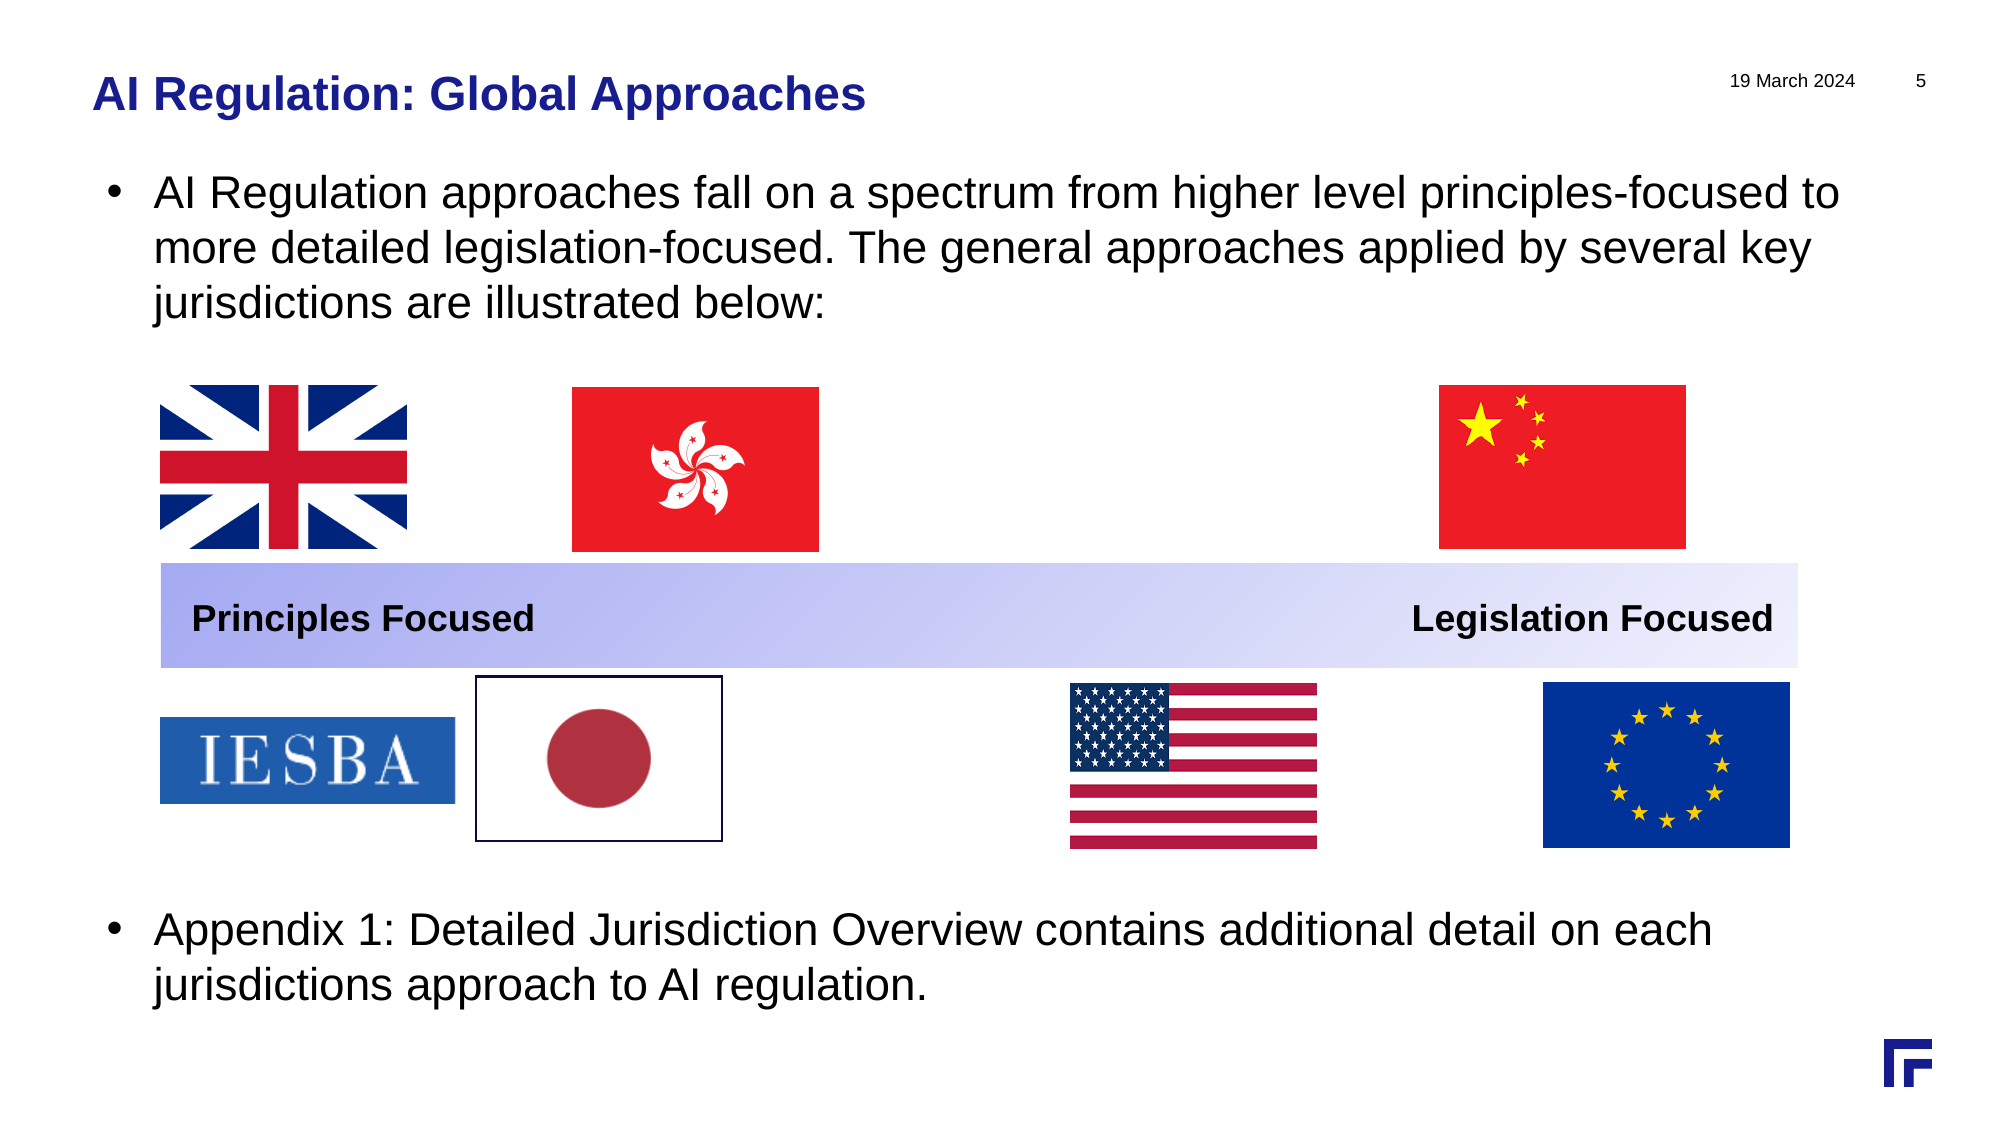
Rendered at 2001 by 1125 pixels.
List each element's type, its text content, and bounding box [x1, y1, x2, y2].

text_box Principles Focused [176, 586, 551, 647]
text_box Legislation Focused [1335, 586, 1790, 647]
picture [572, 387, 819, 552]
picture [1439, 385, 1686, 549]
text_box Appendix 1: Detailed Jurisdiction Overview contains additional detail on each jurisdictions approach to AI regulation. [91, 892, 1867, 1018]
picture [1543, 682, 1790, 848]
picture [1070, 683, 1317, 849]
picture [1884, 1039, 1932, 1087]
text_box [475, 675, 723, 842]
picture [160, 385, 407, 549]
text_box [160, 562, 1799, 669]
title AI Regulation: Global Approaches [91, 62, 1300, 155]
slide_number 5 [1866, 62, 1927, 123]
picture [160, 717, 457, 804]
text_box AI Regulation approaches fall on a spectrum from higher level principles-focused to more detailed legislation-focused. The general approaches applied by several key jurisdictions are illustrated below: [91, 155, 1867, 336]
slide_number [1660, 62, 1856, 123]
picture [478, 676, 725, 841]
